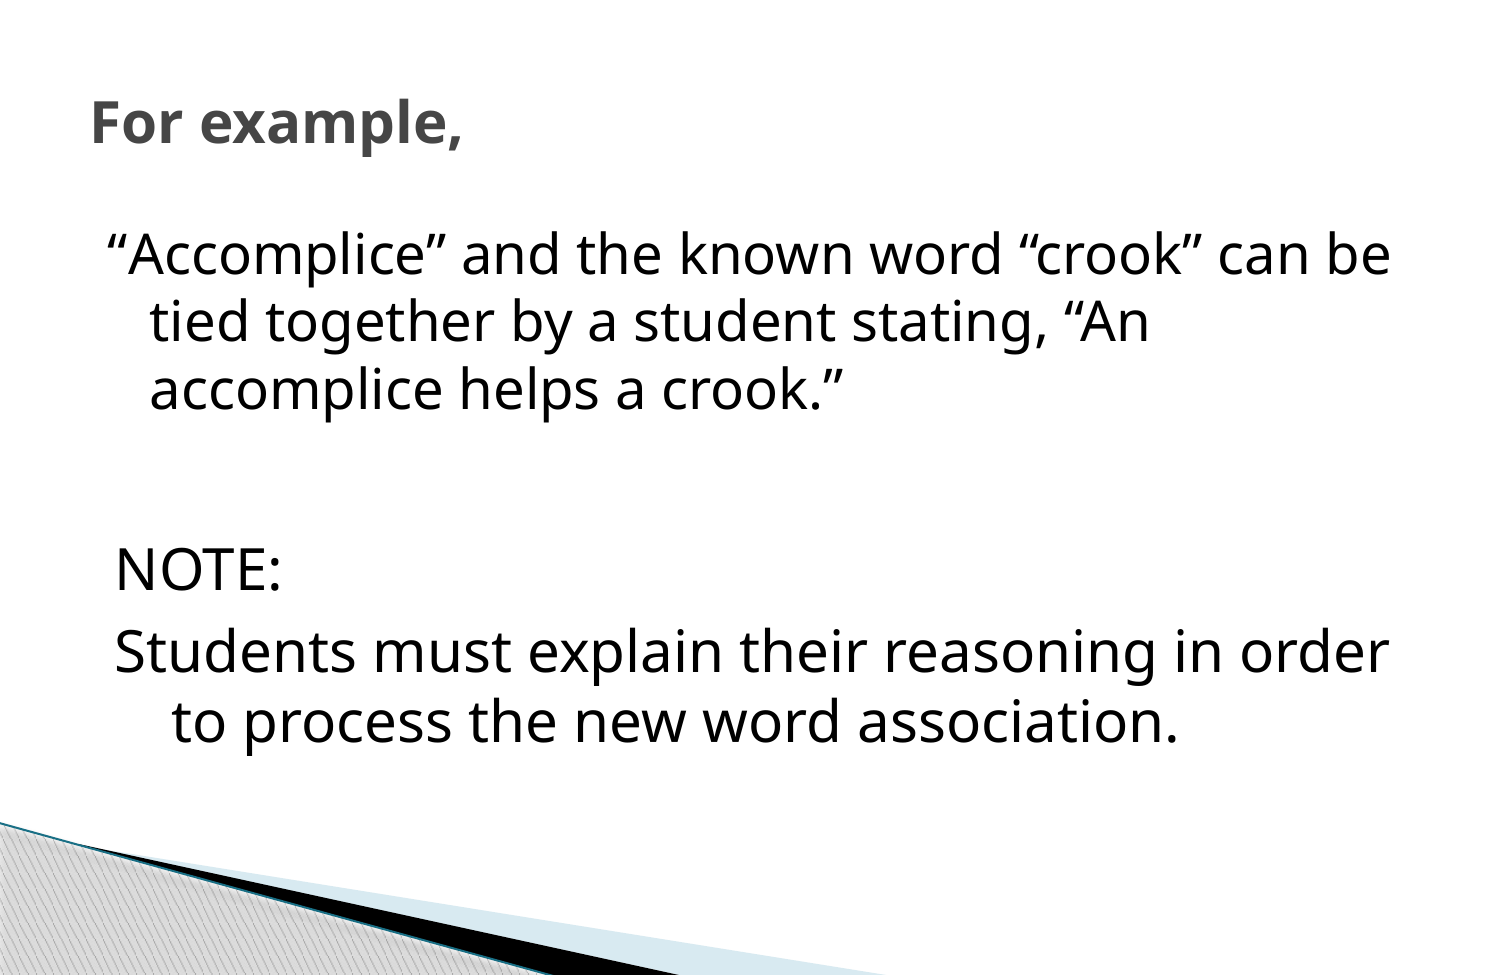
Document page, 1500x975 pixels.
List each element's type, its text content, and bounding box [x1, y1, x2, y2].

title For example, [75, 39, 1425, 202]
text_box NOTE: Students must explain their reasoning in order to process the new word association. [100, 525, 1425, 950]
list “Accomplice” and the known word “crook” can be tied together by a student stating, “An accomplice helps a crook.” [74, 210, 1426, 855]
